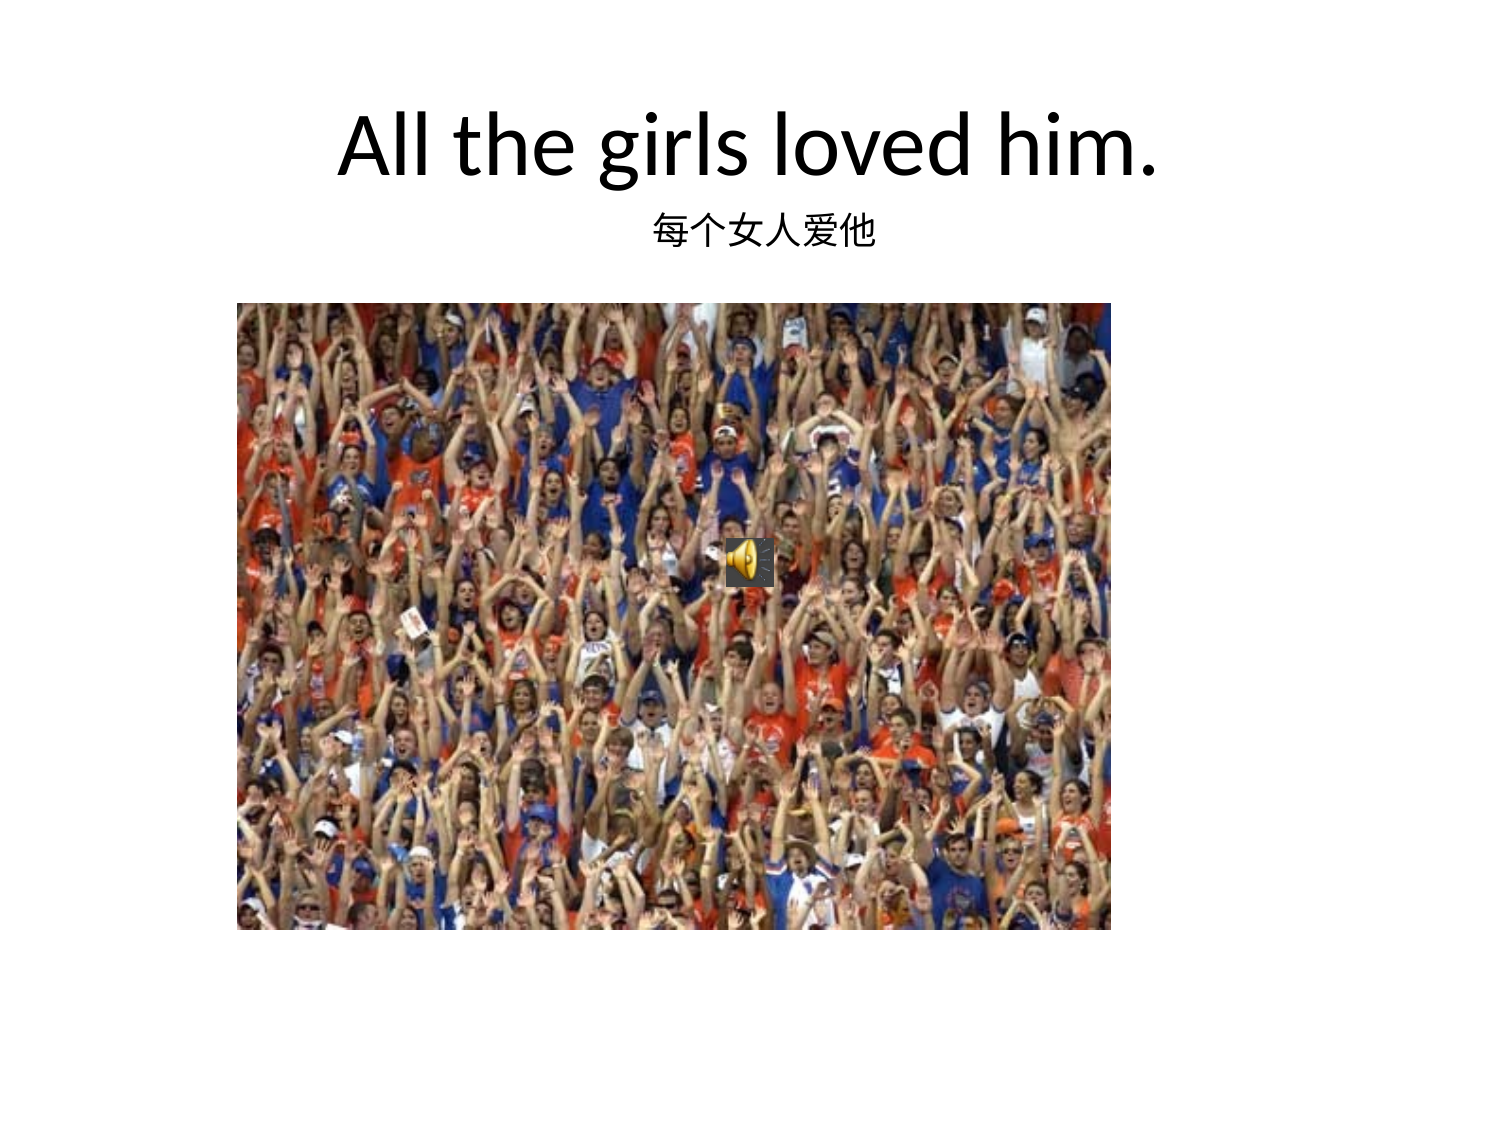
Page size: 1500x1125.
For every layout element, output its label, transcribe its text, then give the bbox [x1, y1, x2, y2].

title All the girls loved him. [74, 44, 1426, 233]
text_box 每个女人爱他 [637, 199, 1008, 260]
picture [237, 303, 1112, 930]
